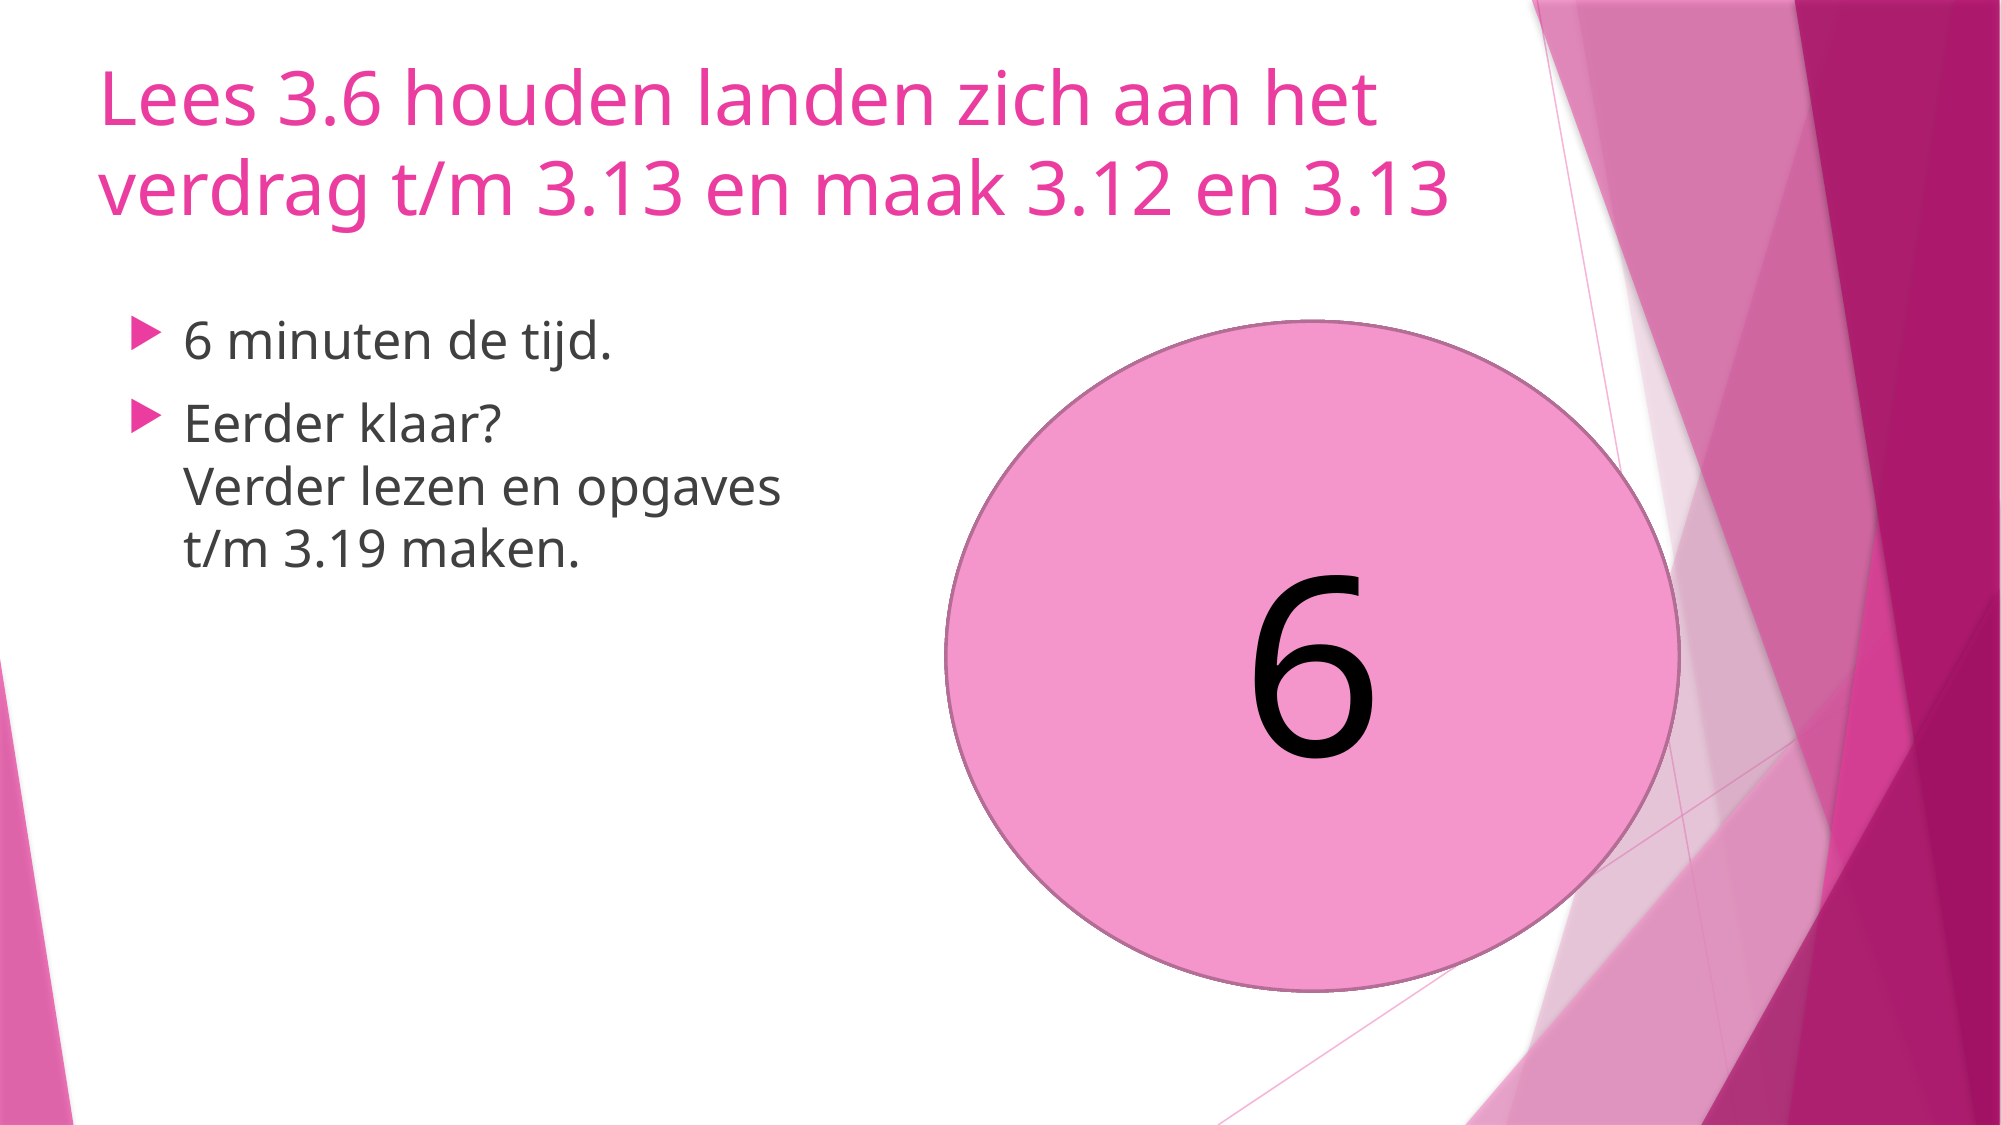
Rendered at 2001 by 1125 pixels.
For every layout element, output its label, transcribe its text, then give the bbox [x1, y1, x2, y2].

title Lees 3.6 houden landen zich aan het verdrag t/m 3.13 en maak 3.12 en 3.13 [83, 42, 1494, 260]
text_box 6 [944, 319, 1681, 993]
list 6 minuten de tijd. Eerder klaar? Verder lezen en opgaves t/m 3.19 maken. [112, 299, 896, 992]
